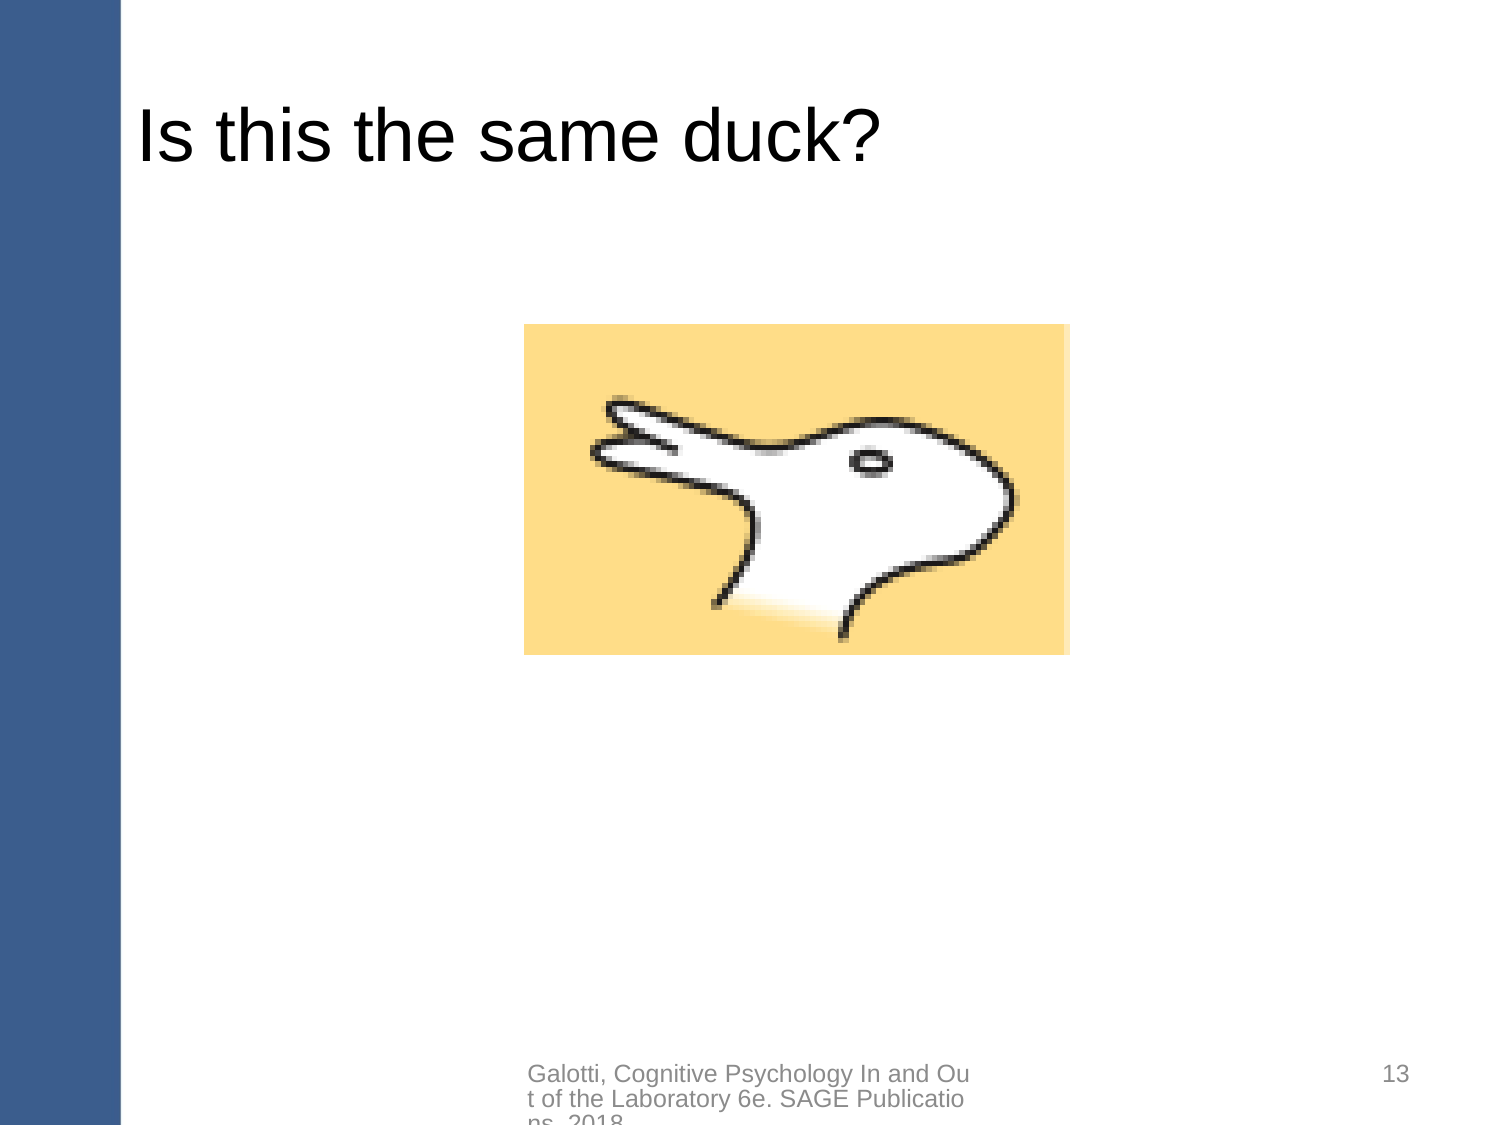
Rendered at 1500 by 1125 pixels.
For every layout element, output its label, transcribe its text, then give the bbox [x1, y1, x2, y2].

slide_number 13 [1074, 1042, 1425, 1103]
title Is this the same duck? [121, 37, 1472, 225]
footer Galotti, Cognitive Psychology In and Out of the Laboratory 6e. SAGE Publications, 2018. [512, 1042, 988, 1103]
picture [0, 0, 1500, 1125]
